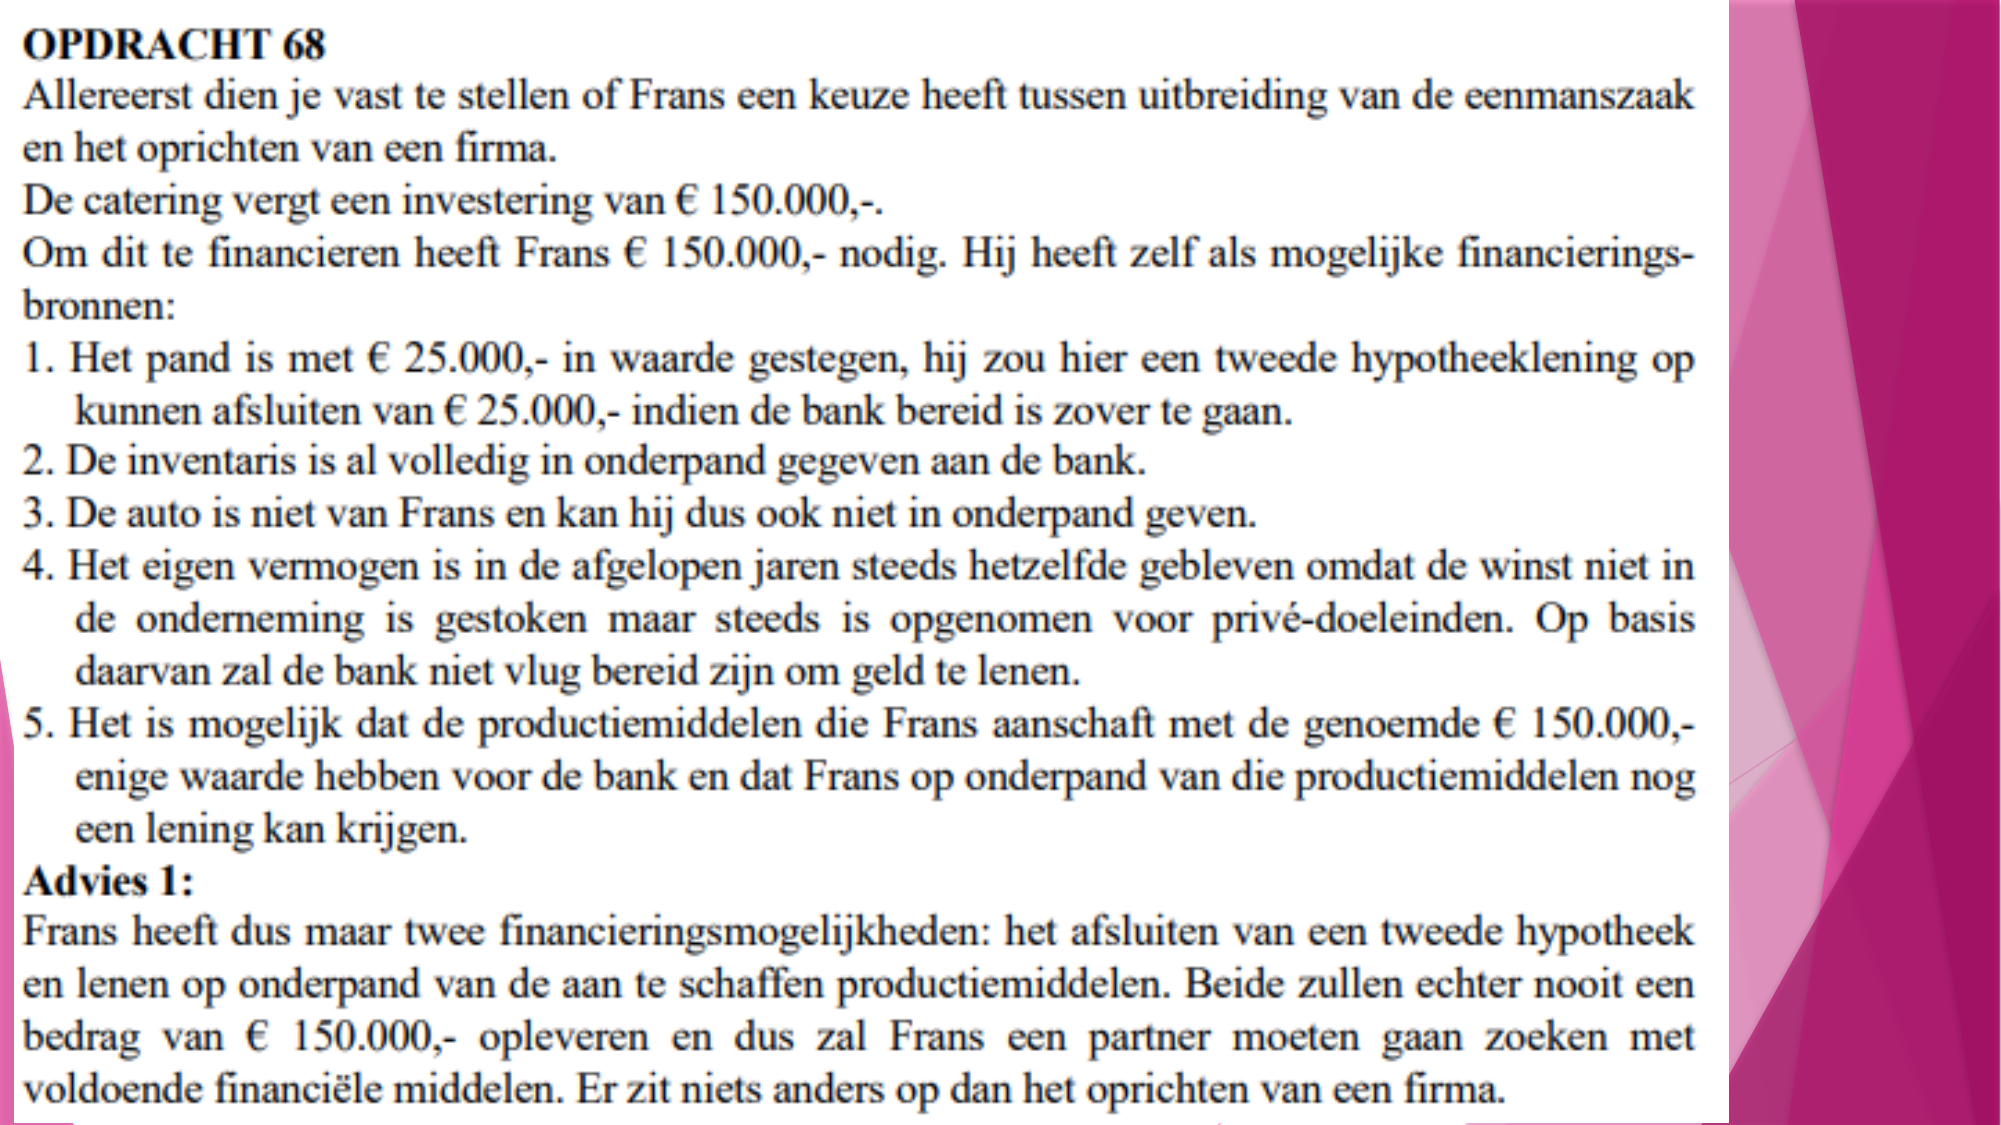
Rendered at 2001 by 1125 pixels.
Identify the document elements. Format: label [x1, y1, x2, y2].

picture [13, 0, 1730, 1124]
